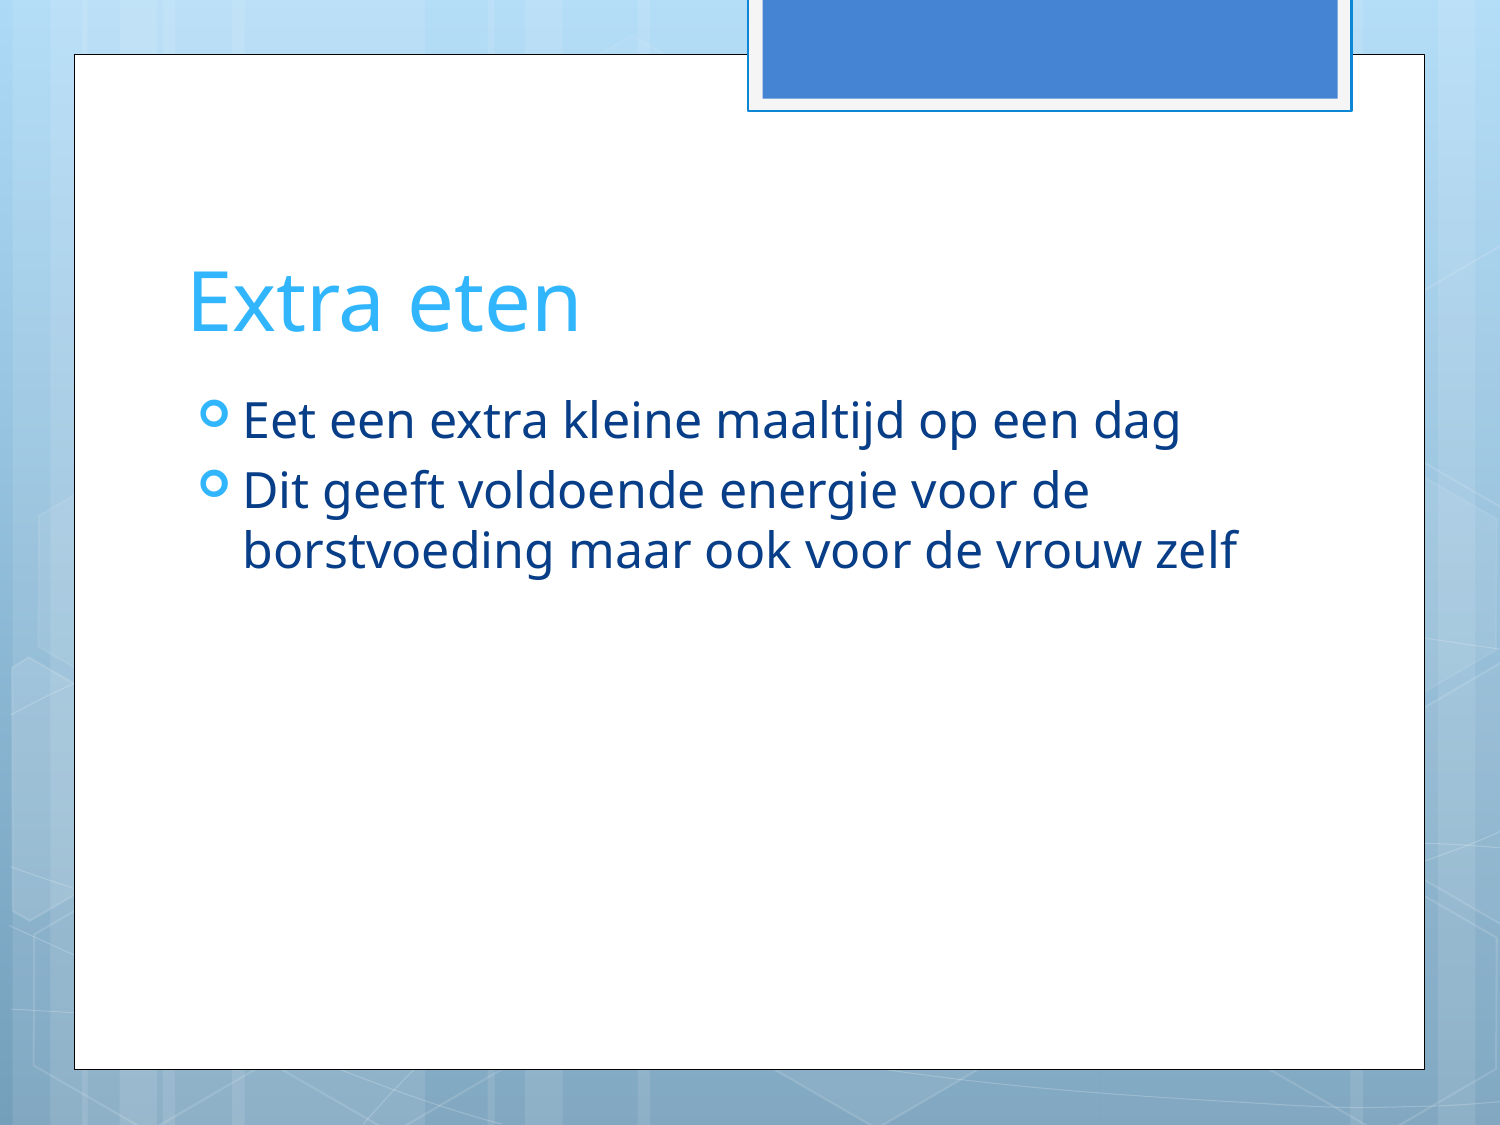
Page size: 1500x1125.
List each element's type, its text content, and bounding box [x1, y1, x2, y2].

title Extra eten [171, 168, 1324, 357]
list Eet een extra kleine maaltijd op een dag Dit geeft voldoende energie voor de borstvoeding maar ook voor de vrouw zelf [171, 381, 1283, 957]
